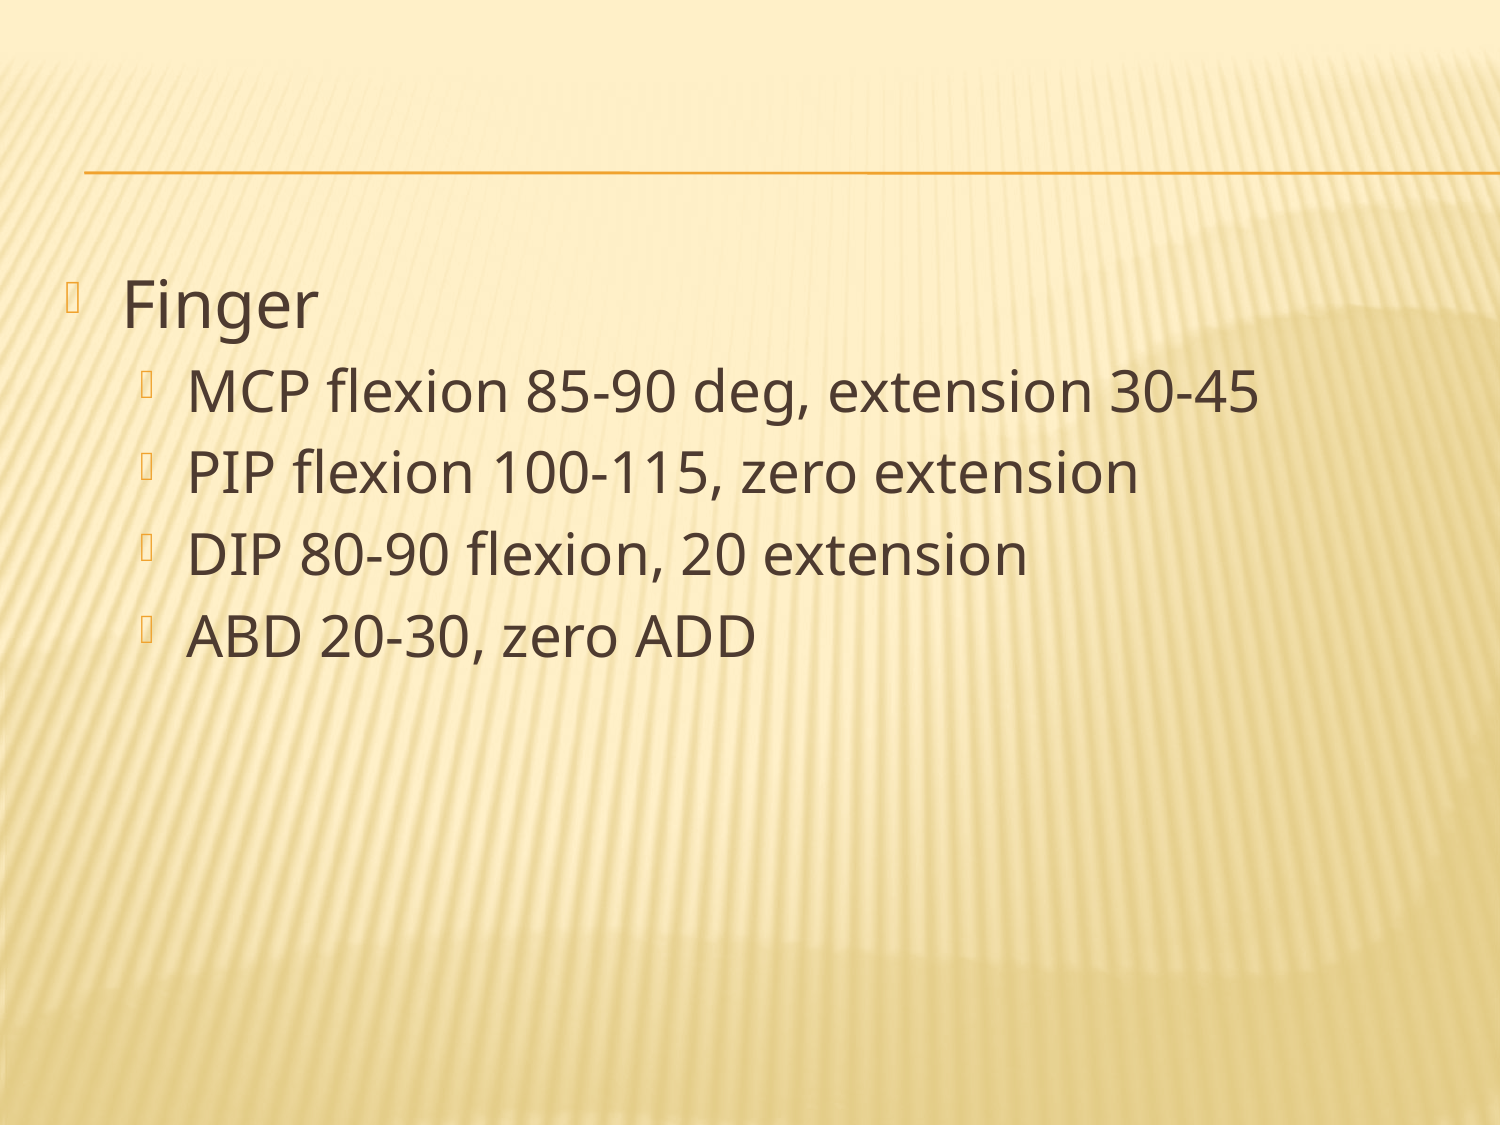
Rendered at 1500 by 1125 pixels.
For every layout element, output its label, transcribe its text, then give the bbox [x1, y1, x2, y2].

list Finger MCP flexion 85-90 deg, extension 30-45 PIP flexion 100-115, zero extension DIP 80-90 flexion, 20 extension ABD 20-30, zero ADD [50, 254, 1475, 998]
